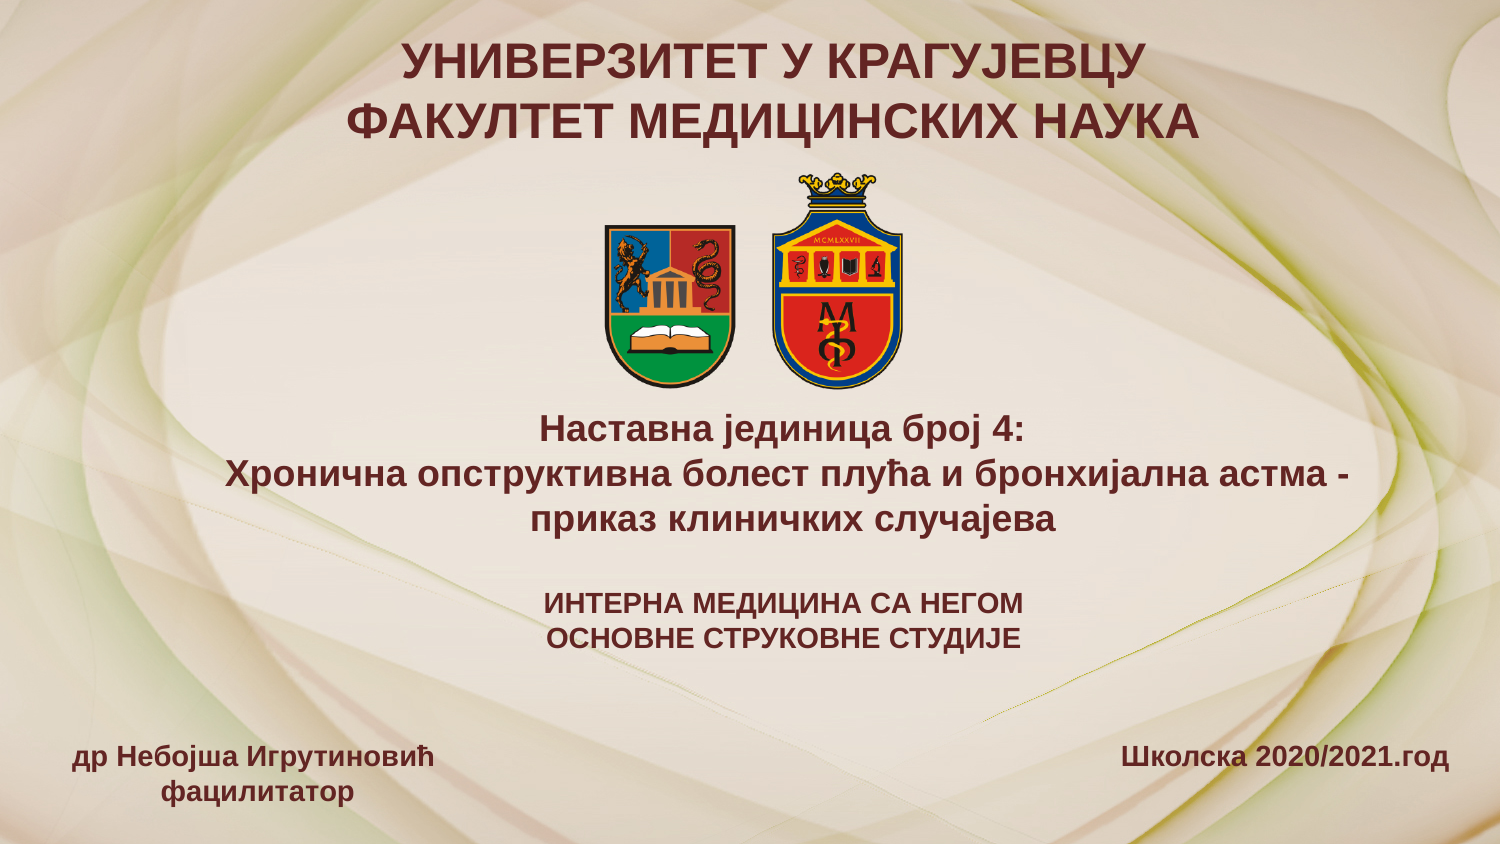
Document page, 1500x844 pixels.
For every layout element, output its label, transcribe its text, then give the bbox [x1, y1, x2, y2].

text_box др Небојша Игрутиновић фацилитатор [0, 726, 539, 818]
text_box ИНТЕРНА МЕДИЦИНА СА НЕГОМ ОСНОВНЕ СТРУКОВНЕ СТУДИЈЕ [117, 574, 1451, 666]
text_box УНИВЕРЗИТЕТ У КРАГУЈЕВЦУ ФАКУЛТЕТ МЕДИЦИНСКИХ НАУКА [222, 0, 1325, 178]
text_box Школска 2020/2021.год [773, 726, 1278, 818]
text_box Наставна јединица број 4: Хронична опструктивна болест плућа и бронхијална астма - приказ клиничких случајева [85, 398, 1500, 545]
picture [0, 0, 1500, 844]
